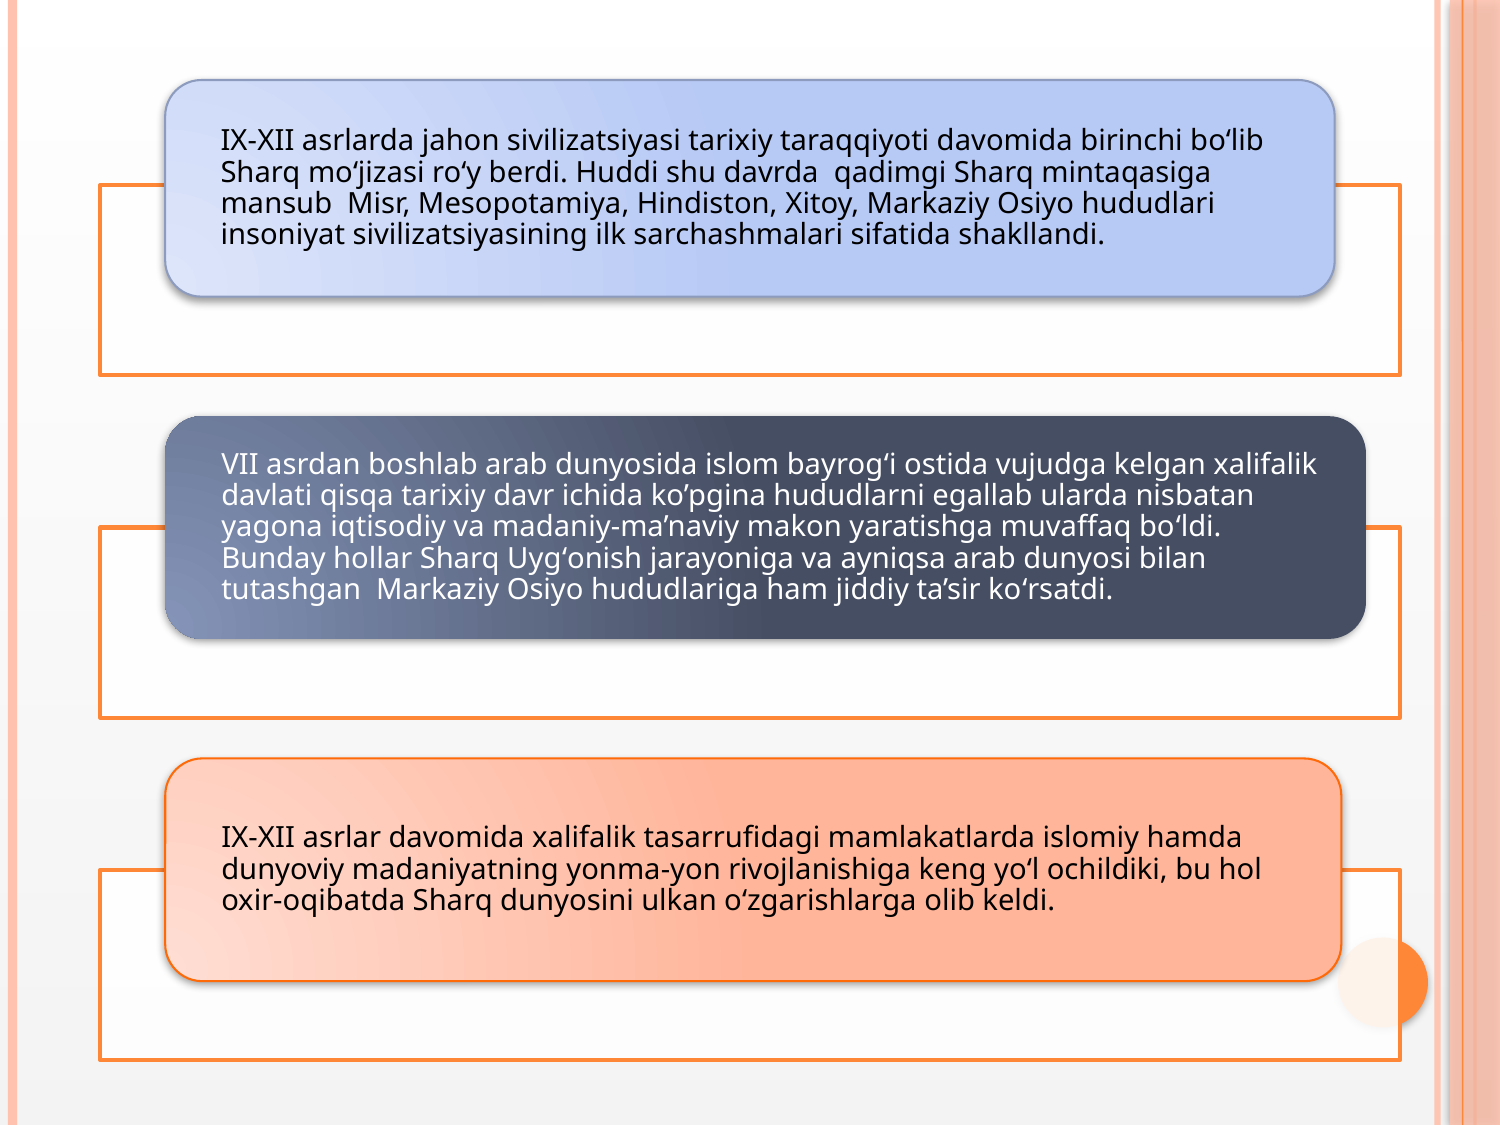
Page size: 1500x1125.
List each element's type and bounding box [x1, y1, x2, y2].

list [99, 77, 1401, 1063]
